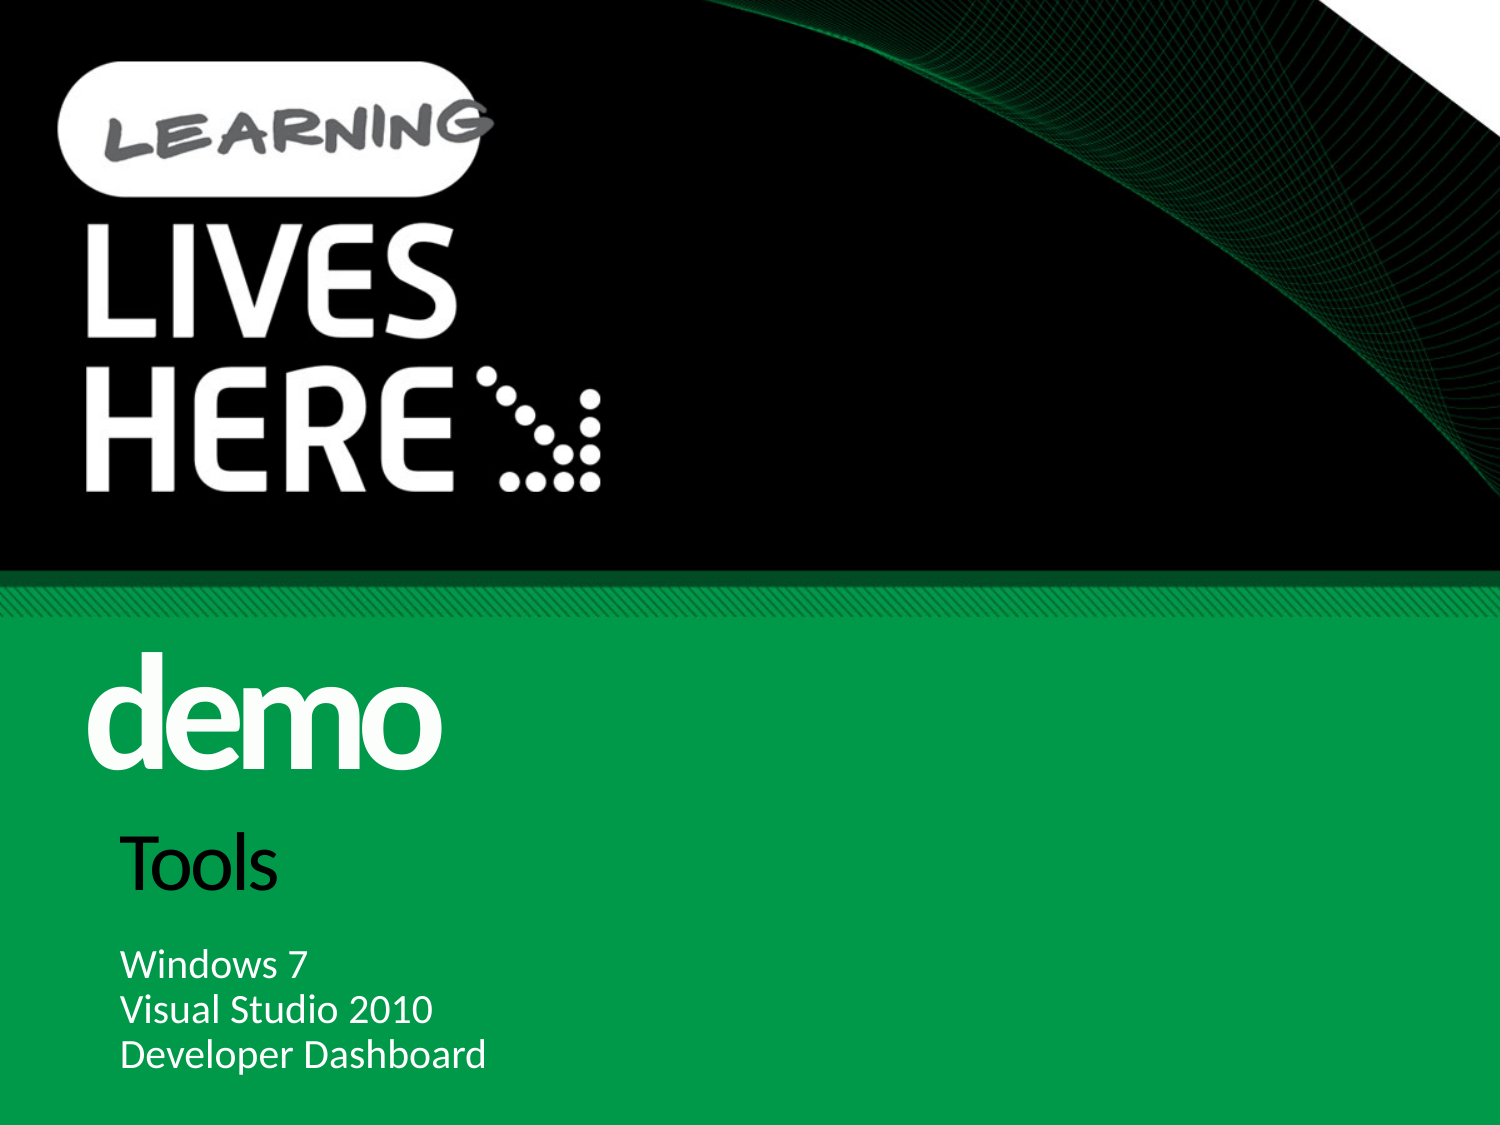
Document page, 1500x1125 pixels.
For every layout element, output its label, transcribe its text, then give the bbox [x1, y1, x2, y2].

subtitle Windows 7 Visual Studio 2010 Developer Dashboard [119, 942, 1236, 1019]
list demo [83, 625, 1344, 800]
picture [0, 0, 1500, 1125]
title Tools [119, 818, 1375, 943]
